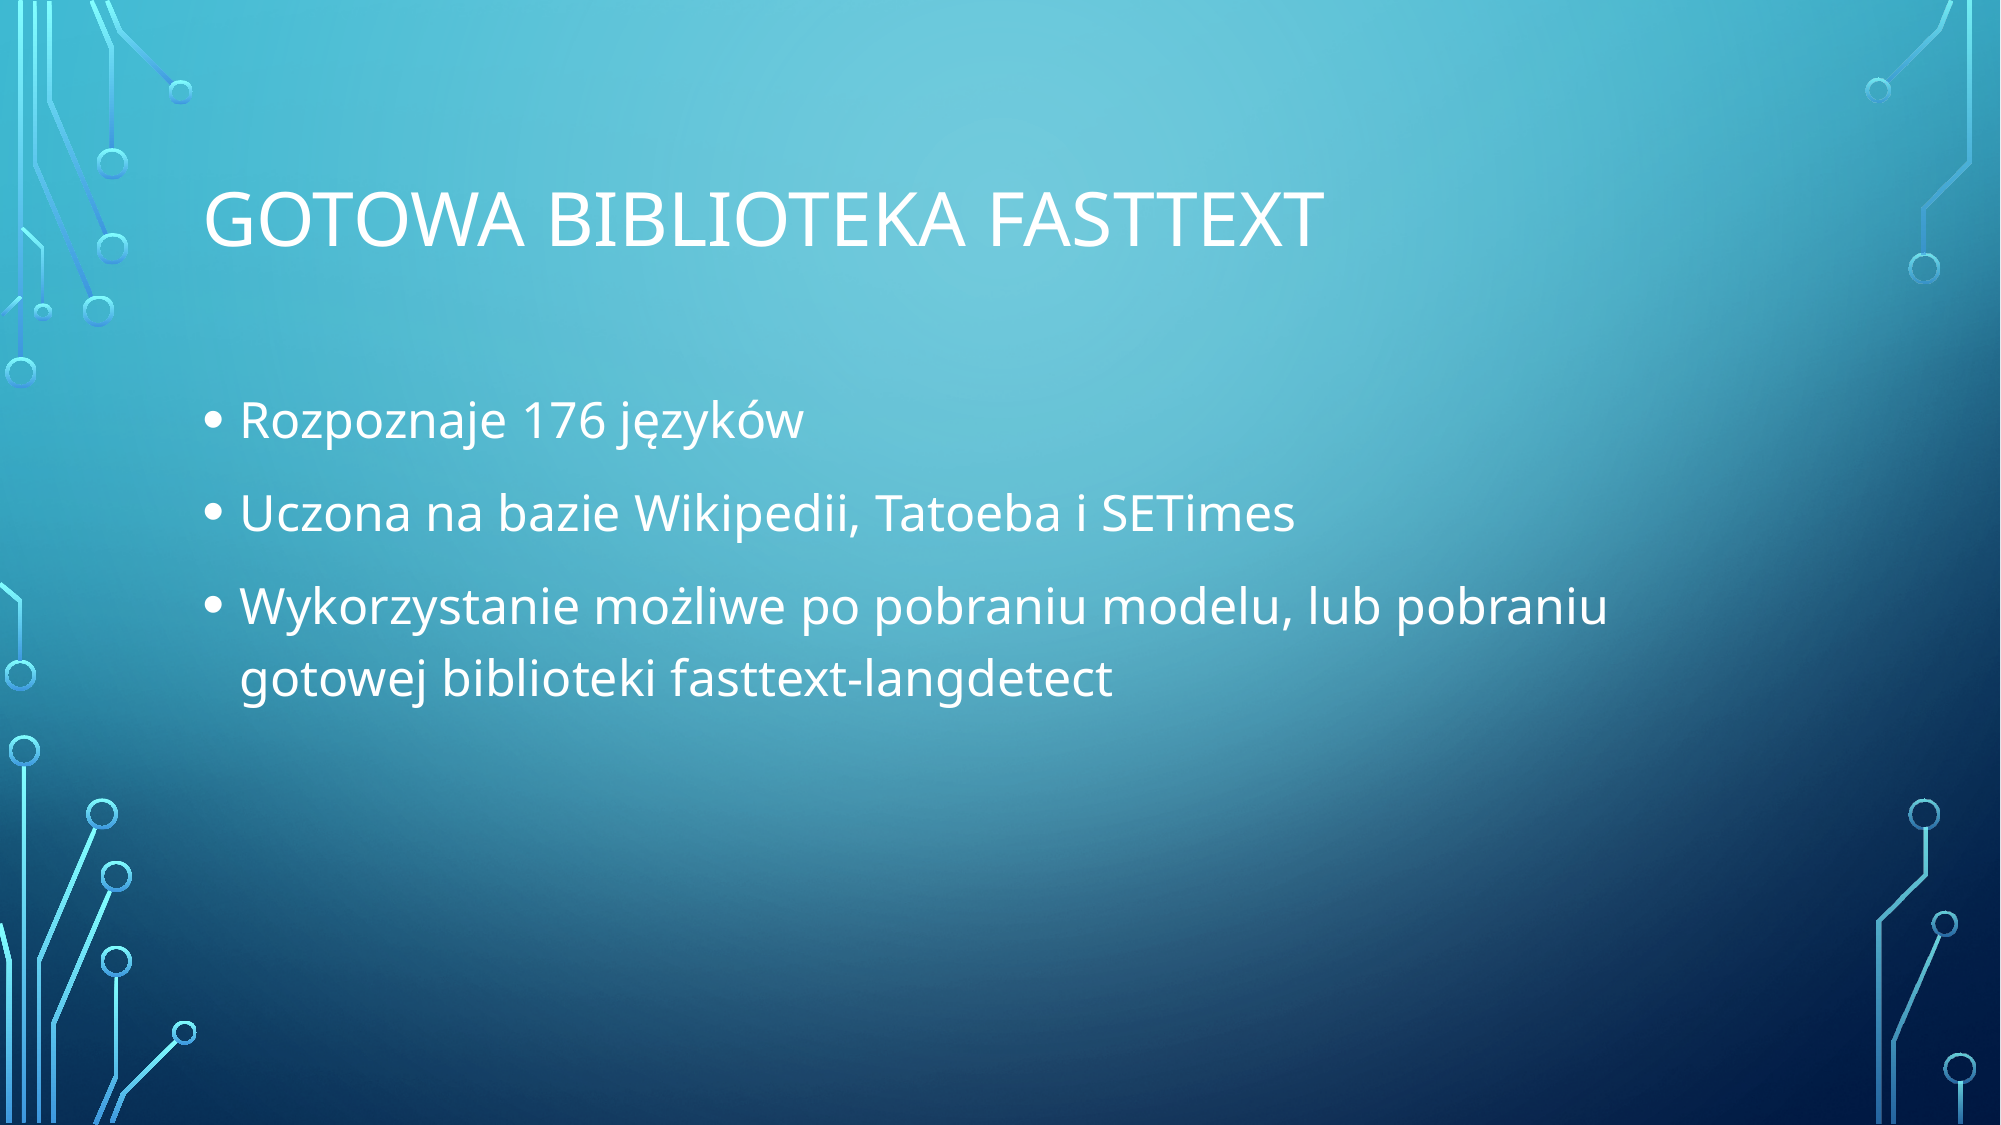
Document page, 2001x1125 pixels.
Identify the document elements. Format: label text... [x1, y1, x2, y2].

list Rozpoznaje 176 języków Uczona na bazie Wikipedii, Tatoeba i SETimes Wykorzystanie możliwe po pobraniu modelu, lub pobraniu gotowej biblioteki fasttext-langdetect [187, 369, 1813, 950]
title Gotowa biblioteka fasttext [187, 101, 1813, 344]
